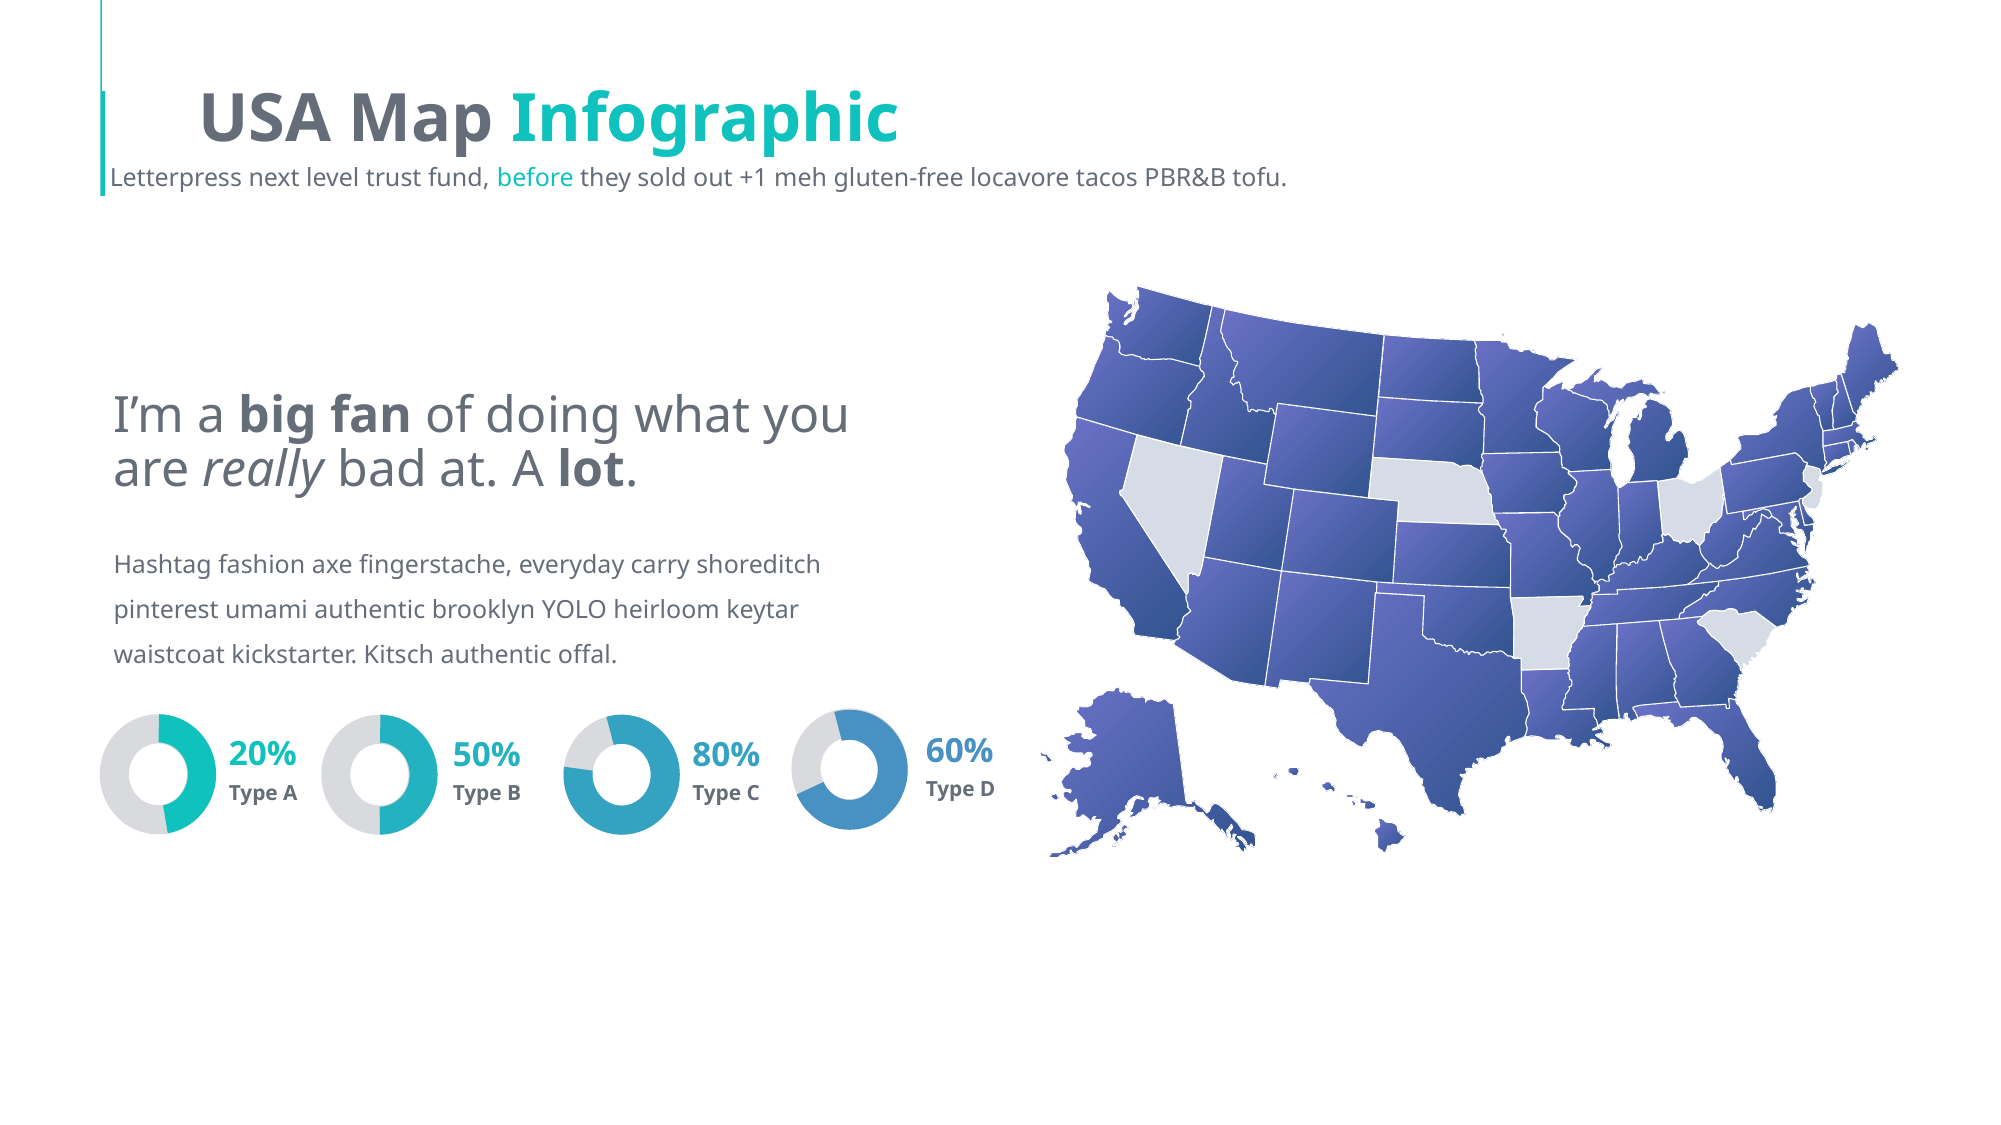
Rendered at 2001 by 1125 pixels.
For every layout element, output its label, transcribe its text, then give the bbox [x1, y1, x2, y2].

text_box I’m a big fan of doing what you are really bad at. A lot. [98, 381, 918, 505]
text_box Letterpress next level trust fund, before they sold out +1 meh gluten-free locavore tacos PBR&B tofu. [95, 154, 1310, 199]
text_box USA Map Infographic [183, 66, 1423, 162]
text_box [99, 708, 1000, 835]
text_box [1040, 285, 1899, 858]
text_box Hashtag fashion axe fingerstache, everyday carry shoreditch pinterest umami authentic brooklyn YOLO heirloom keytar waistcoat kickstarter. Kitsch authentic offal. [98, 526, 897, 676]
